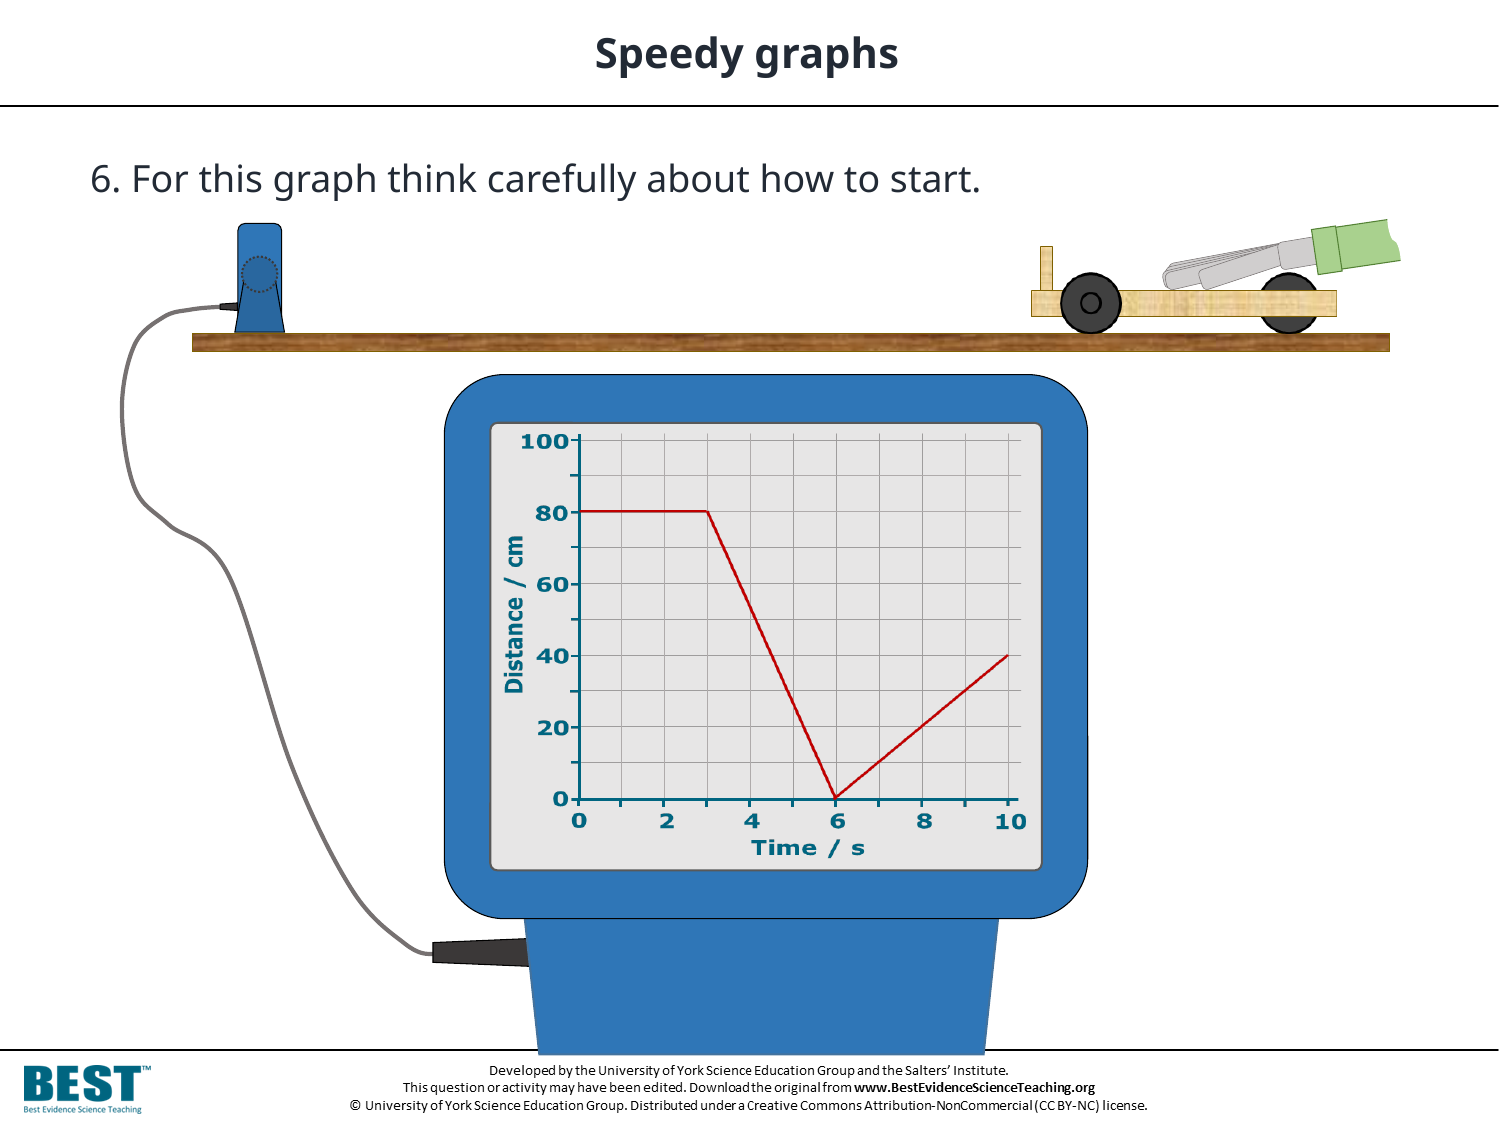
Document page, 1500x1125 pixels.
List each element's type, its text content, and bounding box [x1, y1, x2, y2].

text_box Speedy graphs [23, 4, 1471, 99]
picture [0, 105, 1499, 1125]
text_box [121, 211, 1425, 1055]
